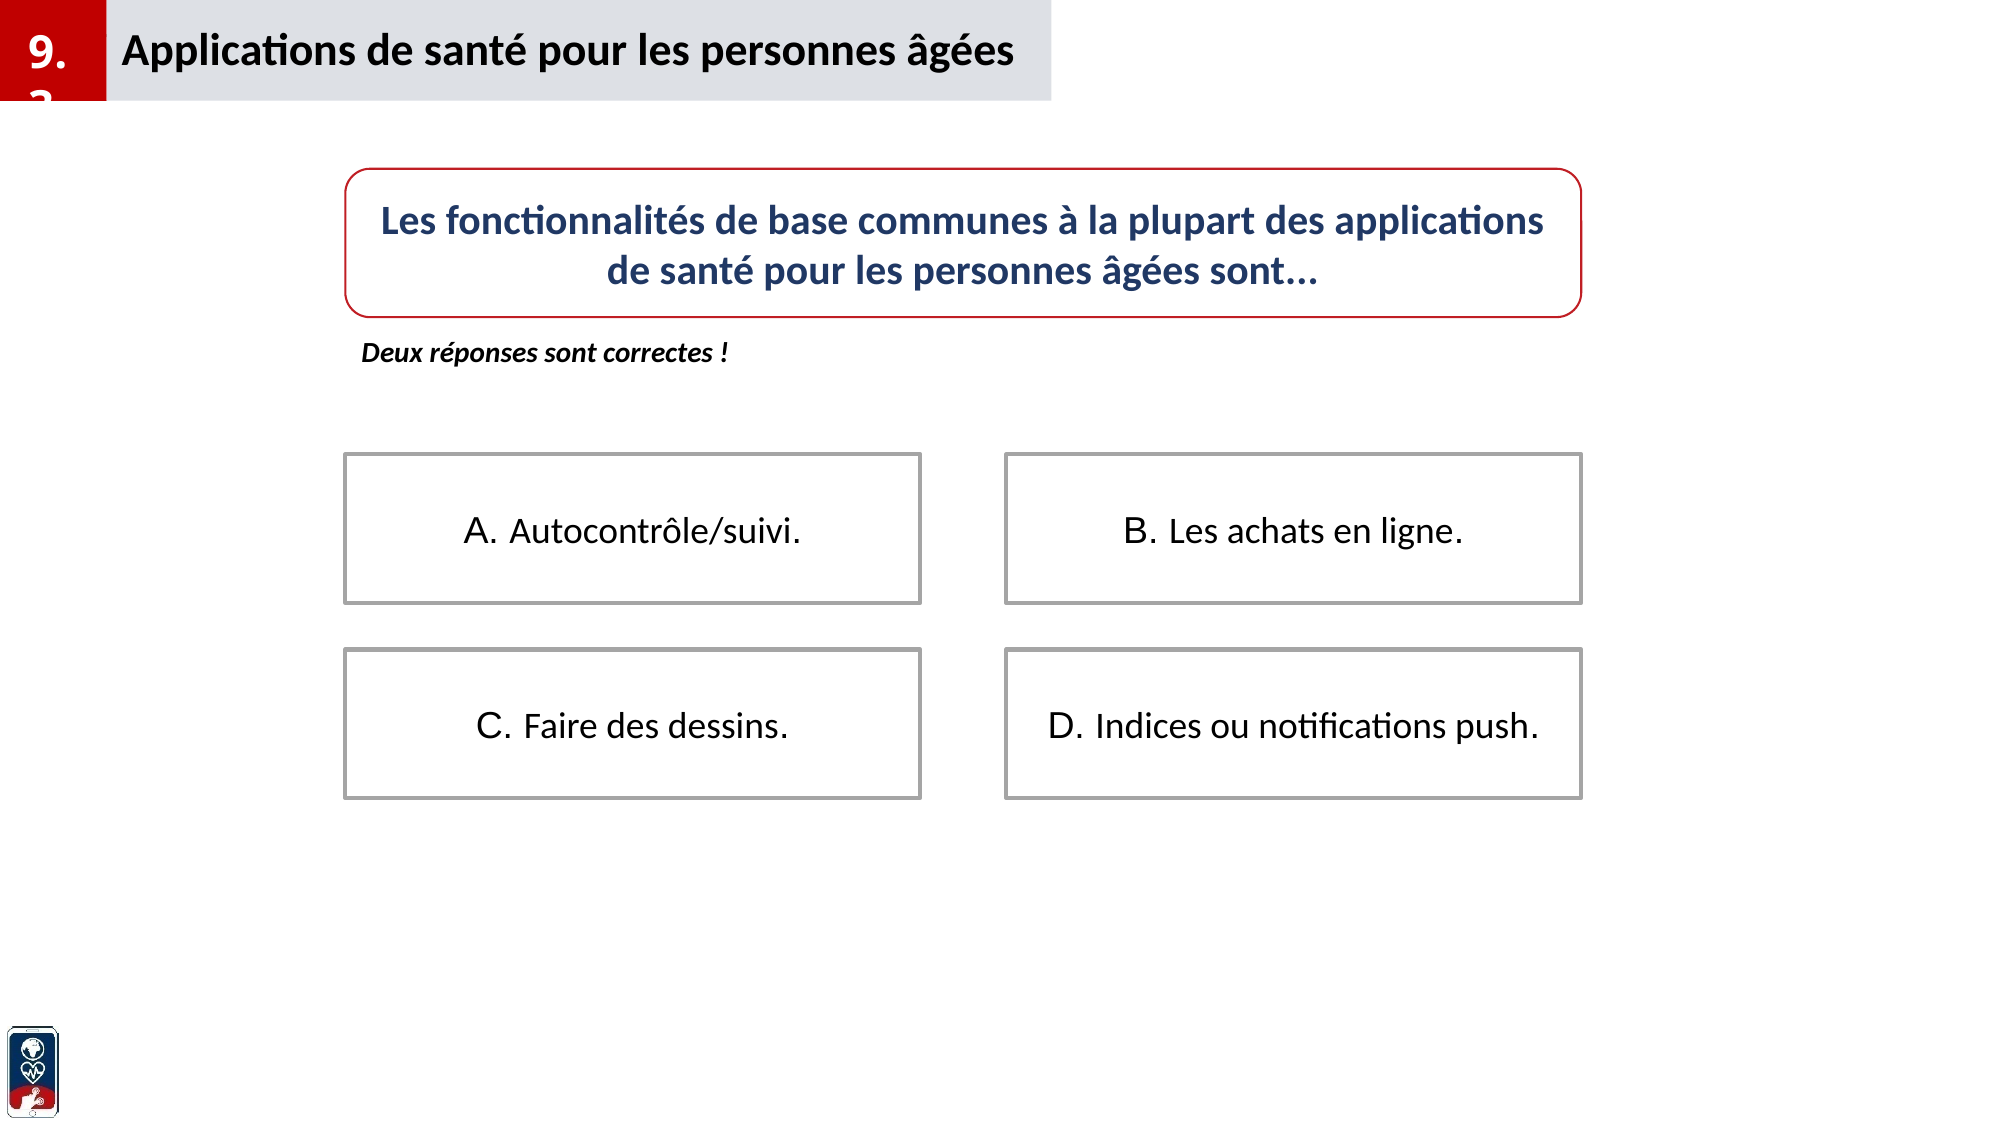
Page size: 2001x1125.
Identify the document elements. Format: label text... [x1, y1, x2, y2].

text_box D. Indices ou notifications push. [1004, 647, 1583, 800]
picture [7, 1026, 59, 1118]
text_box Deux réponses sont correctes ! [346, 325, 845, 376]
text_box 9.3 [13, 15, 107, 86]
text_box [0, 0, 106, 101]
text_box B. Les achats en ligne. [1004, 452, 1583, 605]
text_box Les fonctionnalités de base communes à la plupart des applications de santé pour les personnes âgées sont... [345, 168, 1582, 318]
text_box A. Autocontrôle/suivi. [343, 452, 922, 605]
text_box Applications de santé pour les personnes âgées [106, 0, 1052, 101]
text_box C. Faire des dessins. [343, 647, 922, 800]
